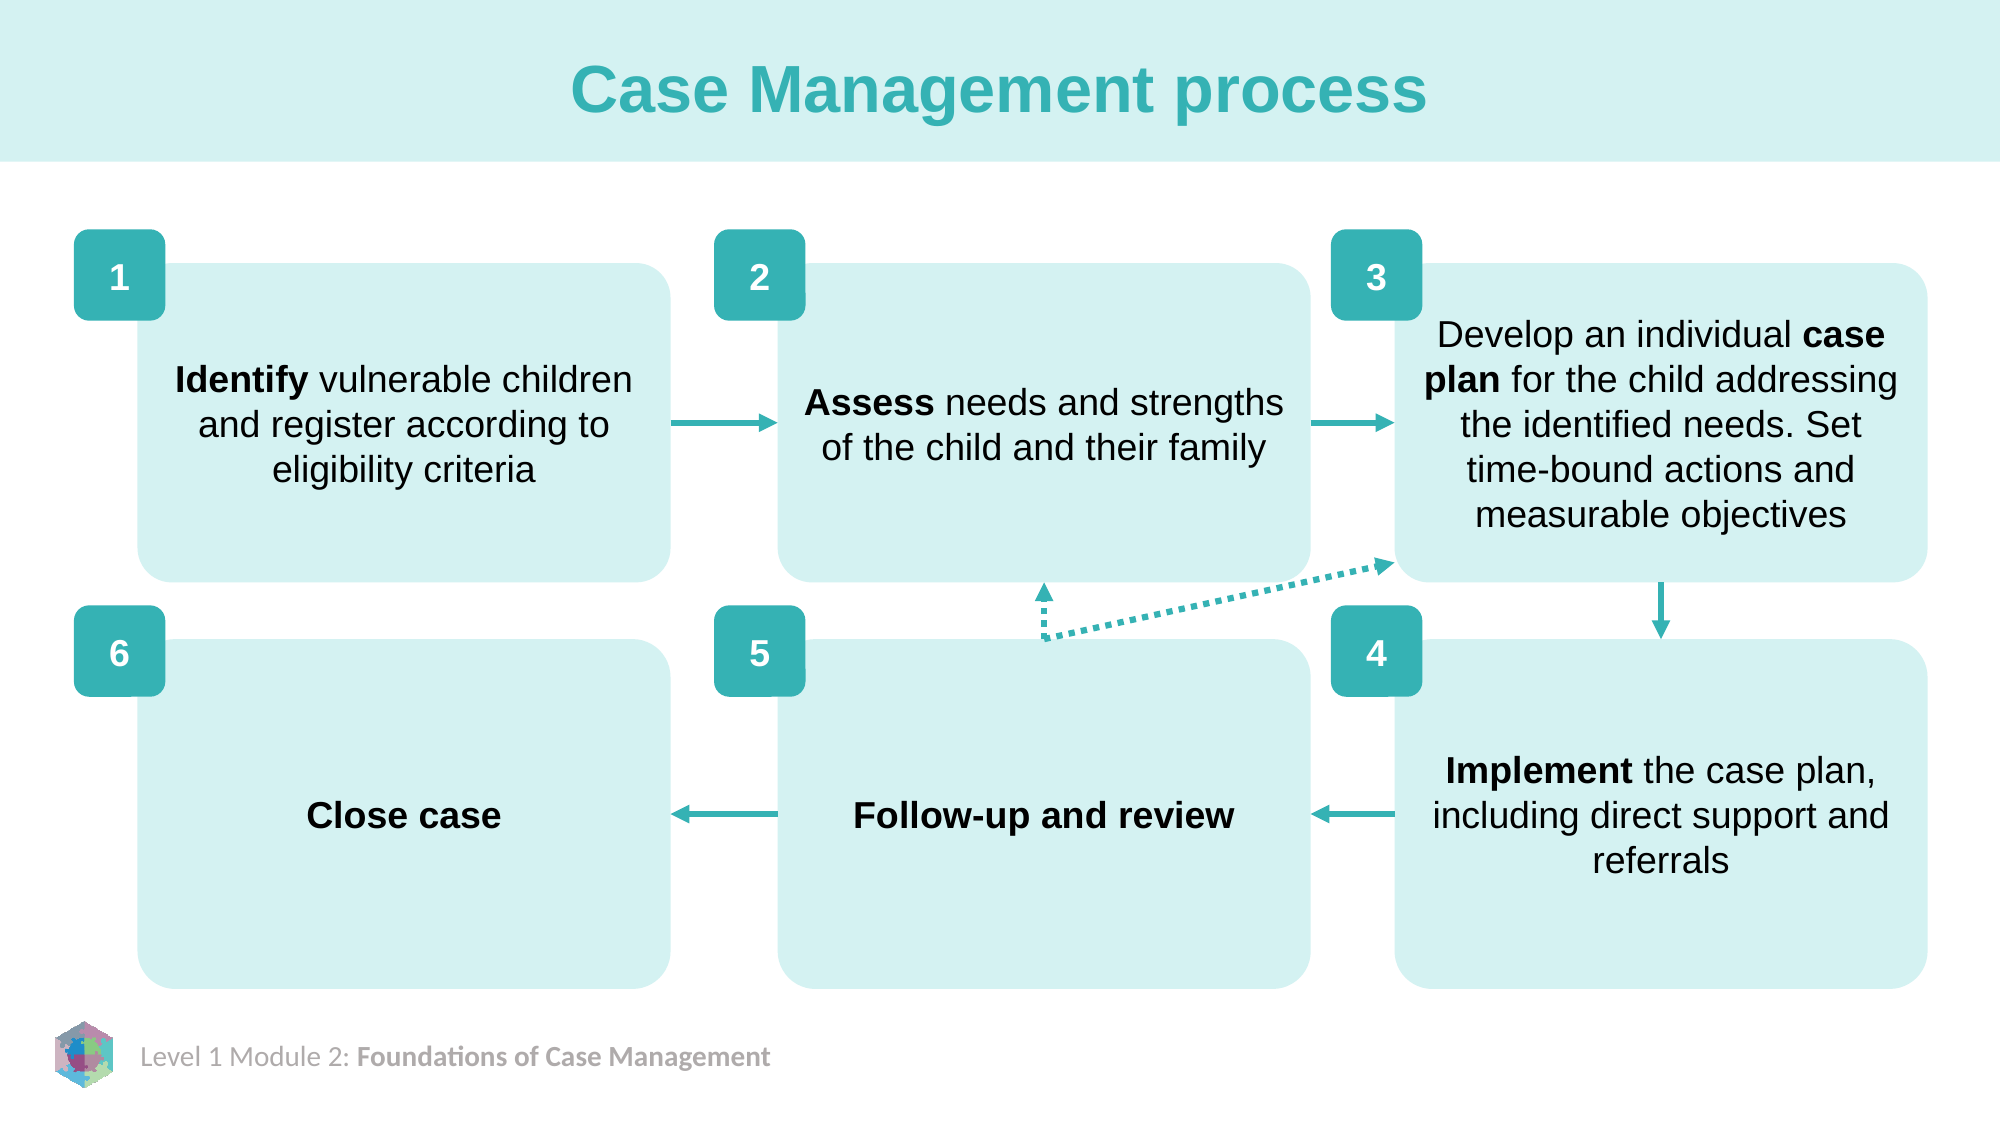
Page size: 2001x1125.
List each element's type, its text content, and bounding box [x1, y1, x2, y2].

text_box 6 [72, 604, 167, 698]
text_box 3 [1329, 228, 1424, 322]
picture [55, 1021, 113, 1088]
text_box Identify vulnerable children and register according to eligibility criteria [136, 261, 672, 584]
text_box 4 [1329, 604, 1424, 698]
title Case Management process [137, 19, 1863, 163]
text_box 1 [72, 228, 167, 322]
text_box Implement the case plan, including direct support and referrals [1393, 638, 1929, 991]
text_box Develop an individual case plan for the child addressing the identified needs. Set time-bound actions and measurable objectives [1393, 261, 1929, 584]
text_box Close case [136, 638, 672, 991]
text_box Assess needs and strengths of the child and their family [776, 261, 1312, 584]
text_box 5 [713, 604, 807, 698]
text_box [1044, 562, 1395, 640]
text_box Follow-up and review [776, 638, 1312, 991]
text_box 2 [713, 228, 807, 322]
